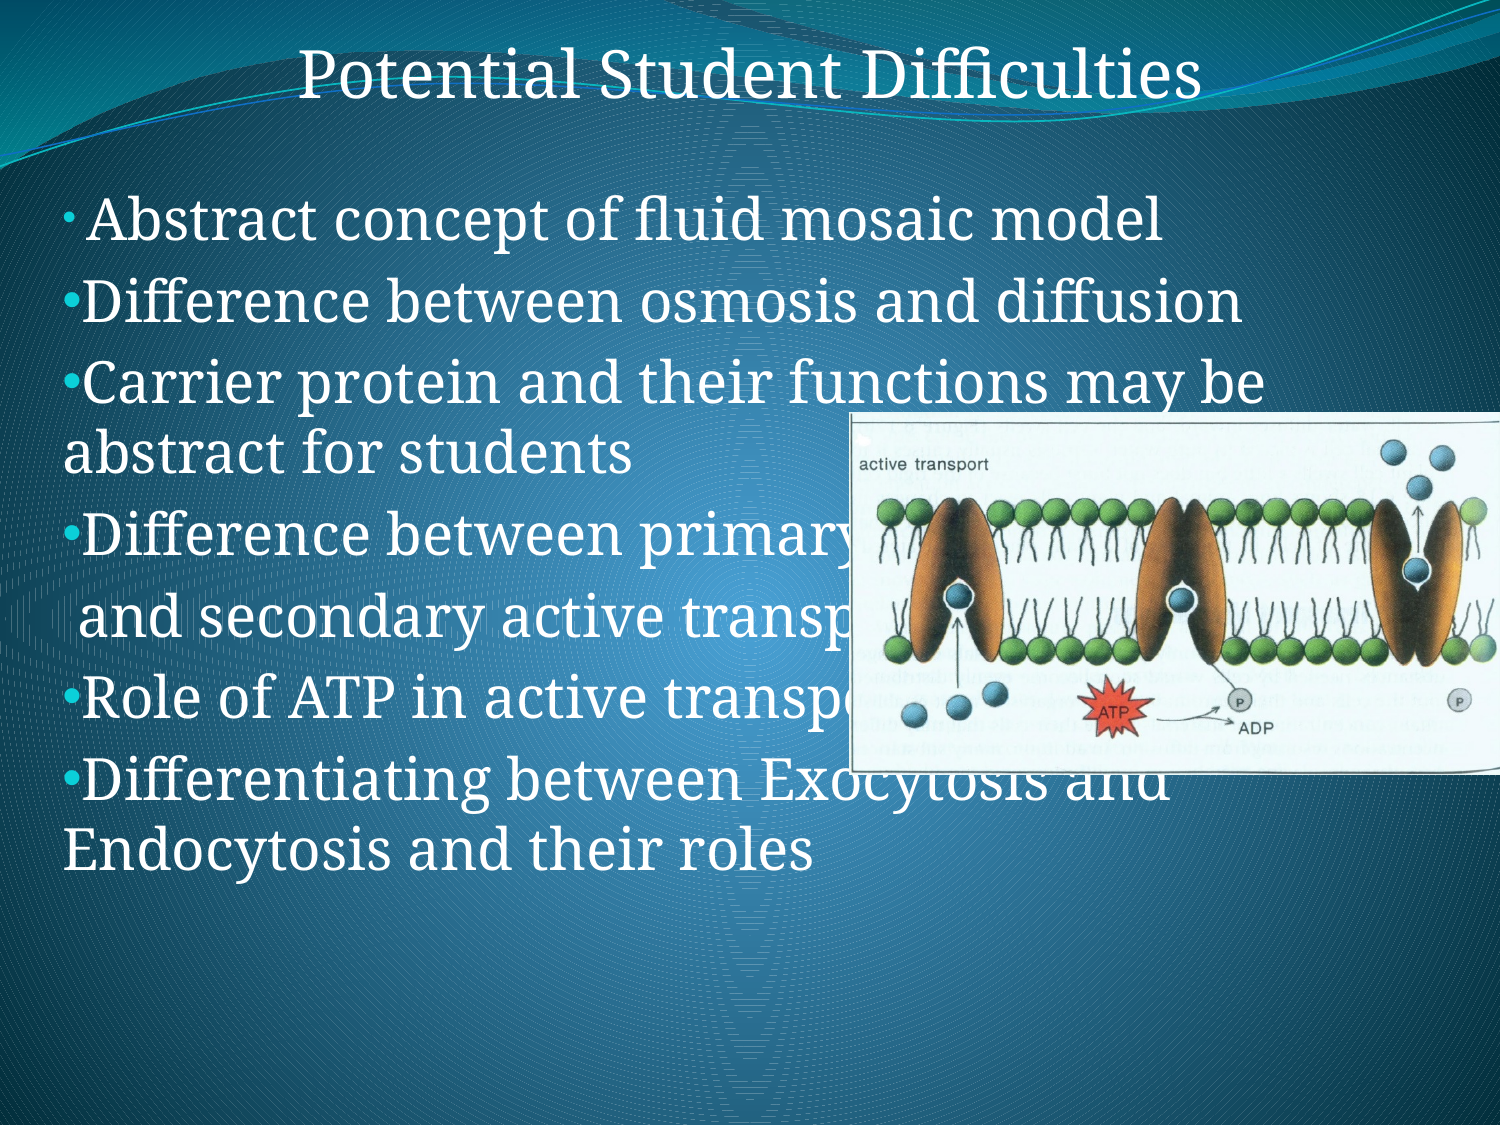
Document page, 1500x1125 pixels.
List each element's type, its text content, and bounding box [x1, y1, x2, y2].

subtitle Potential Student Difficulties Abstract concept of fluid mosaic model Difference between osmosis and diffusion Carrier protein and their functions may be abstract for students Difference between primary and secondary active transport Role of ATP in active transport Differentiating between Exocytosis and Endocytosis and their roles [62, 24, 1450, 1075]
picture [849, 412, 1500, 776]
